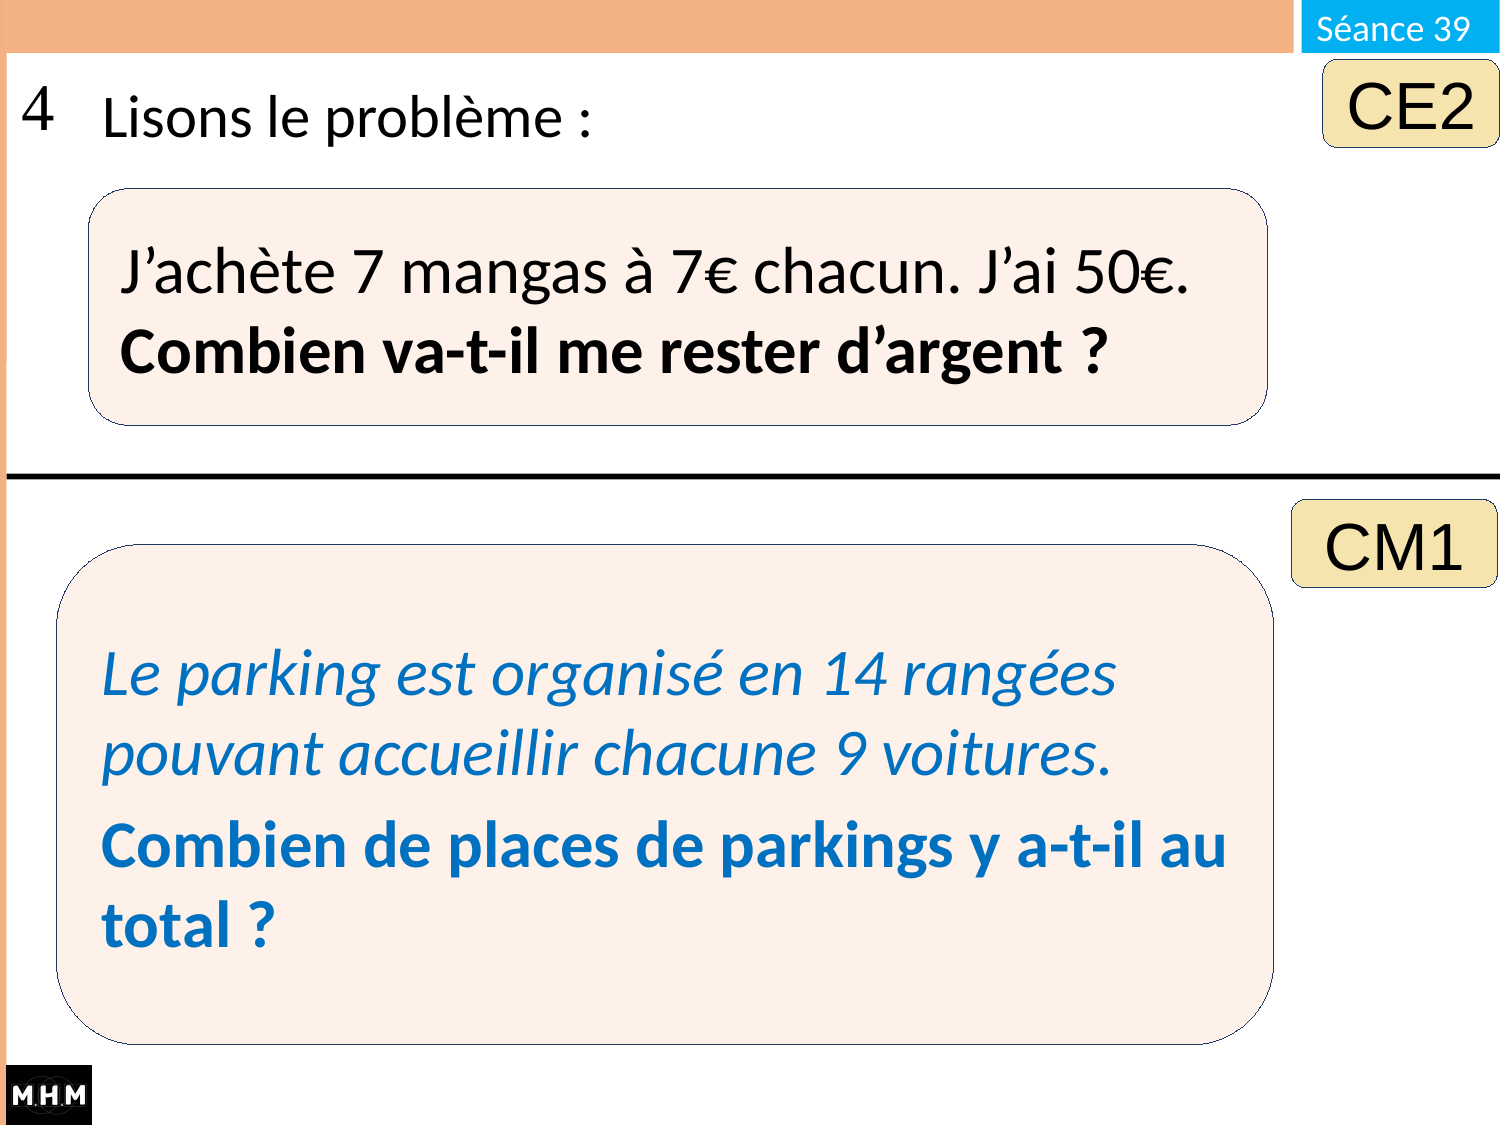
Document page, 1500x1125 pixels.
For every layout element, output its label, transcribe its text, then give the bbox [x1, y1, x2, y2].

text_box CM1 [1291, 499, 1498, 588]
text_box Le parking est organisé en 14 rangées pouvant accueillir chacune 9 voitures. Combien de places de parkings y a-t-il au total ? [56, 544, 1274, 1045]
text_box CE2 [1322, 59, 1500, 148]
picture [6, 1065, 92, 1125]
title Lisons le problème : [87, 32, 1381, 157]
text_box J’achète 7 mangas à 7€ chacun. J’ai 50€. Combien va-t-il me rester d’argent ? [88, 188, 1268, 426]
